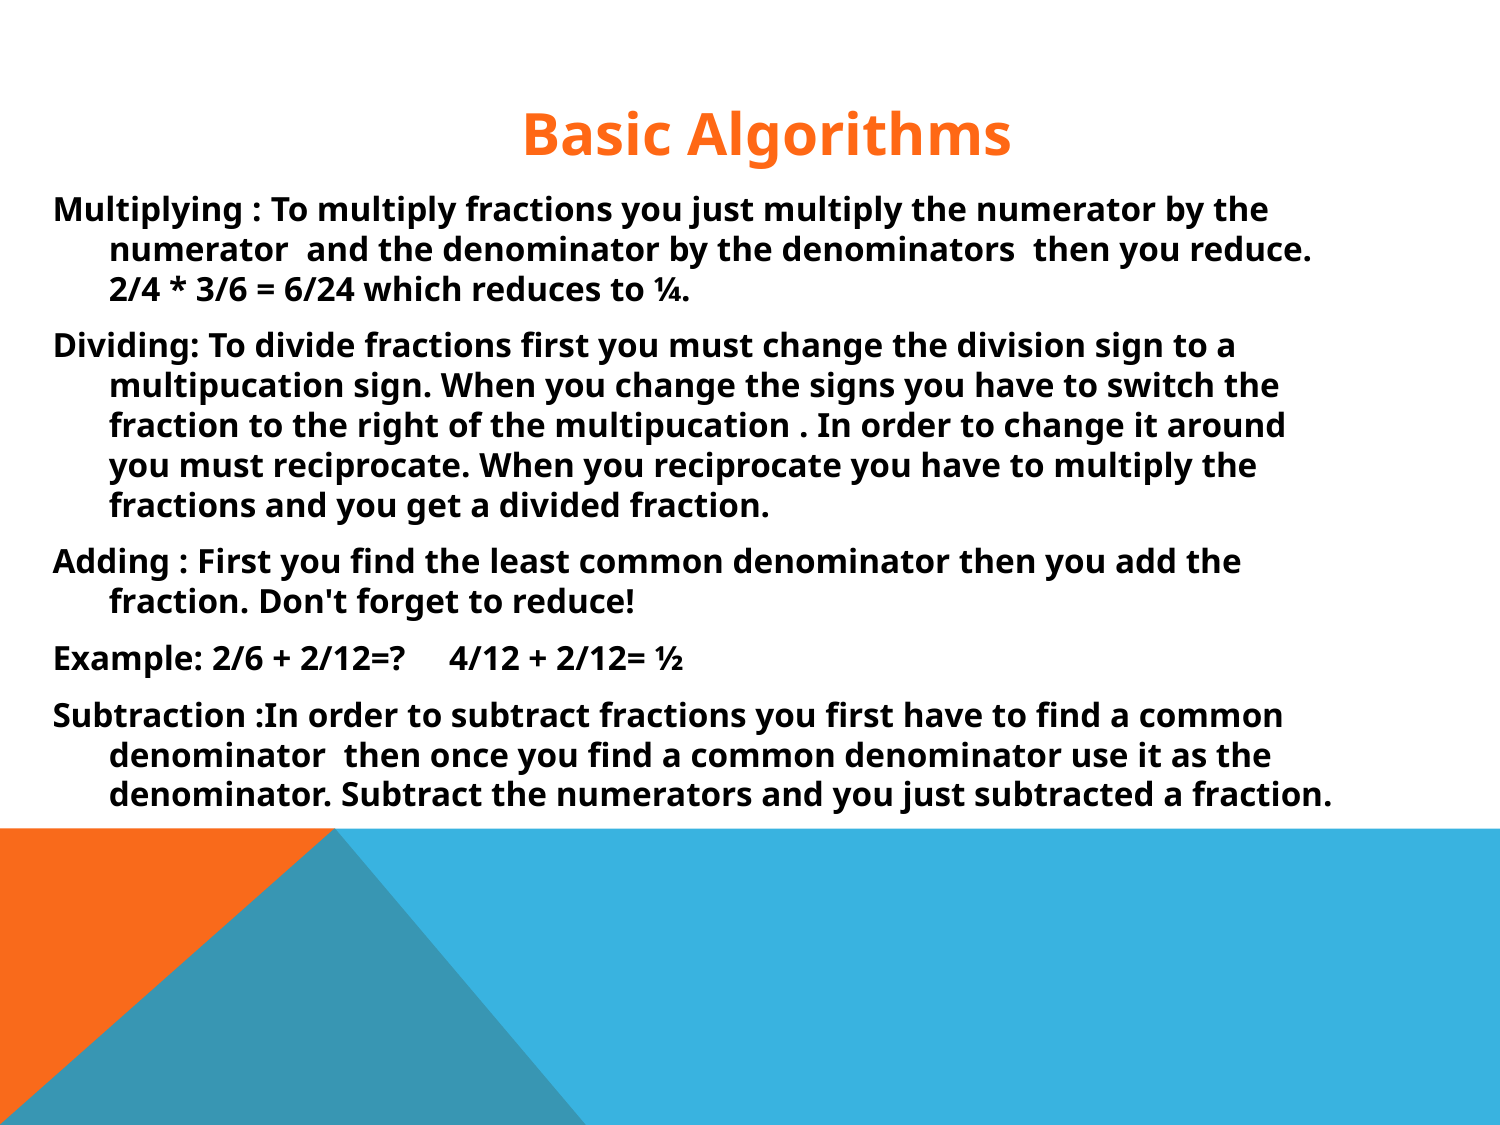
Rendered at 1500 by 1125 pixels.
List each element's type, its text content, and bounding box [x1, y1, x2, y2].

title Basic Algorithms [150, 87, 1384, 178]
list Multiplying : To multiply fractions you just multiply the numerator by the numerator and the denominator by the denominators then you reduce. 2/4 * 3/6 = 6/24 which reduces to ¼. Dividing: To divide fractions first you must change the division sign to a multipucation sign. When you change the signs you have to switch the fraction to the right of the multipucation . In order to change it around you must reciprocate. When you reciprocate you have to multiply the fractions and you get a divided fraction. Adding : First you find the least common denominator then you add the fraction. Don't forget to reduce! Example: 2/6 + 2/12=? 4/12 + 2/12= ½ Subtraction :In order to subtract fractions you first have to find a common denominator then once you find a common denominator use it as the denominator. Subtract the numerators and you just subtracted a fraction. [37, 180, 1369, 813]
